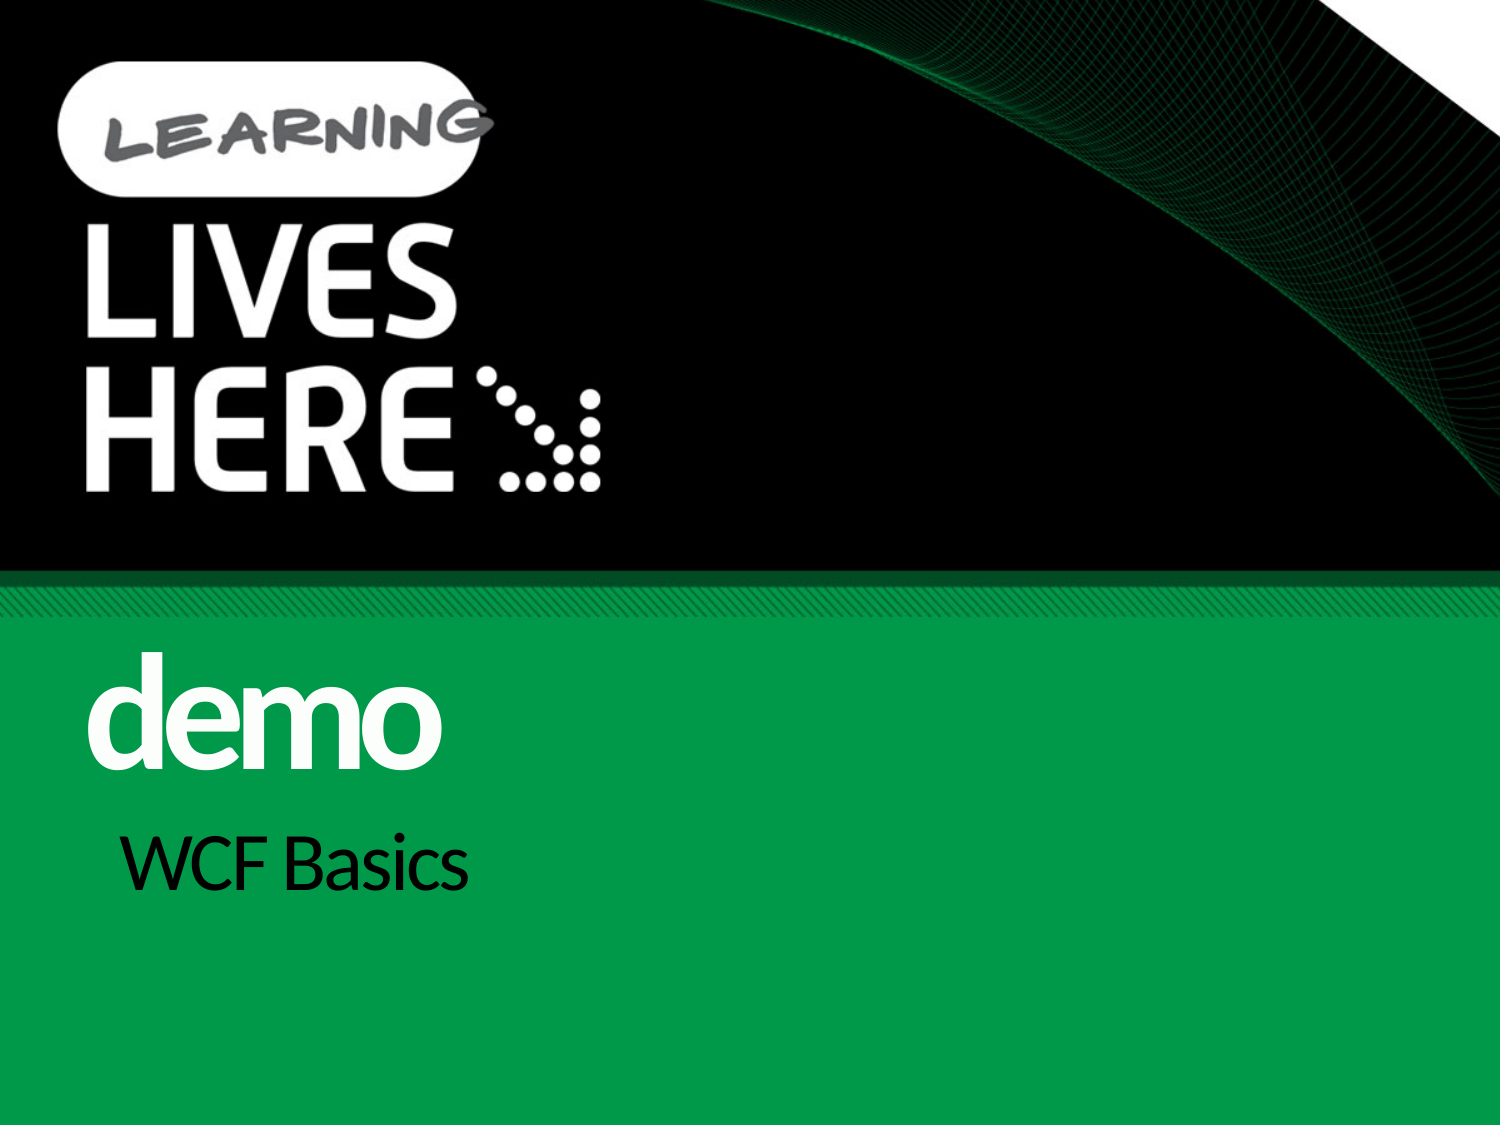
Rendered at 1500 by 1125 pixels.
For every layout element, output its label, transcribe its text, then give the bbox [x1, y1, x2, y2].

title WCF Basics [119, 818, 1375, 943]
picture [0, 0, 1500, 1125]
list demo [83, 625, 1344, 800]
